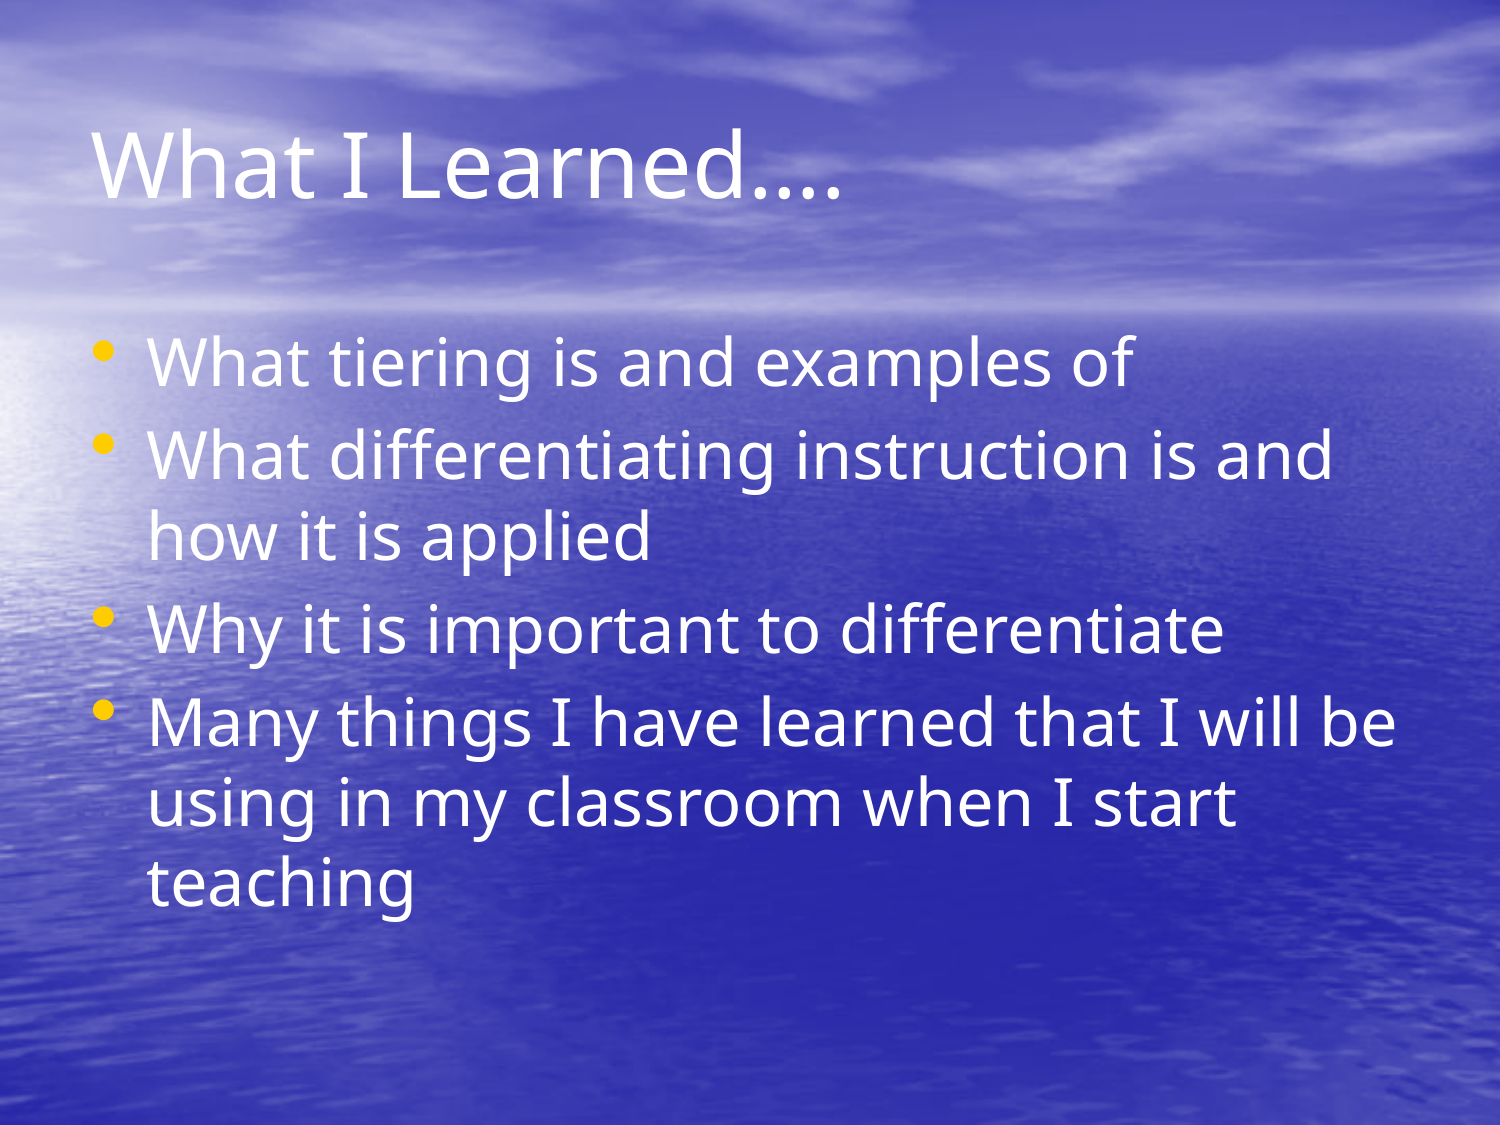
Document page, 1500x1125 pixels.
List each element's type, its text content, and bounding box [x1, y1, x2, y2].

title What I Learned…. [74, 47, 1426, 276]
list What tiering is and examples of What differentiating instruction is and how it is applied Why it is important to differentiate Many things I have learned that I will be using in my classroom when I start teaching [74, 312, 1426, 988]
